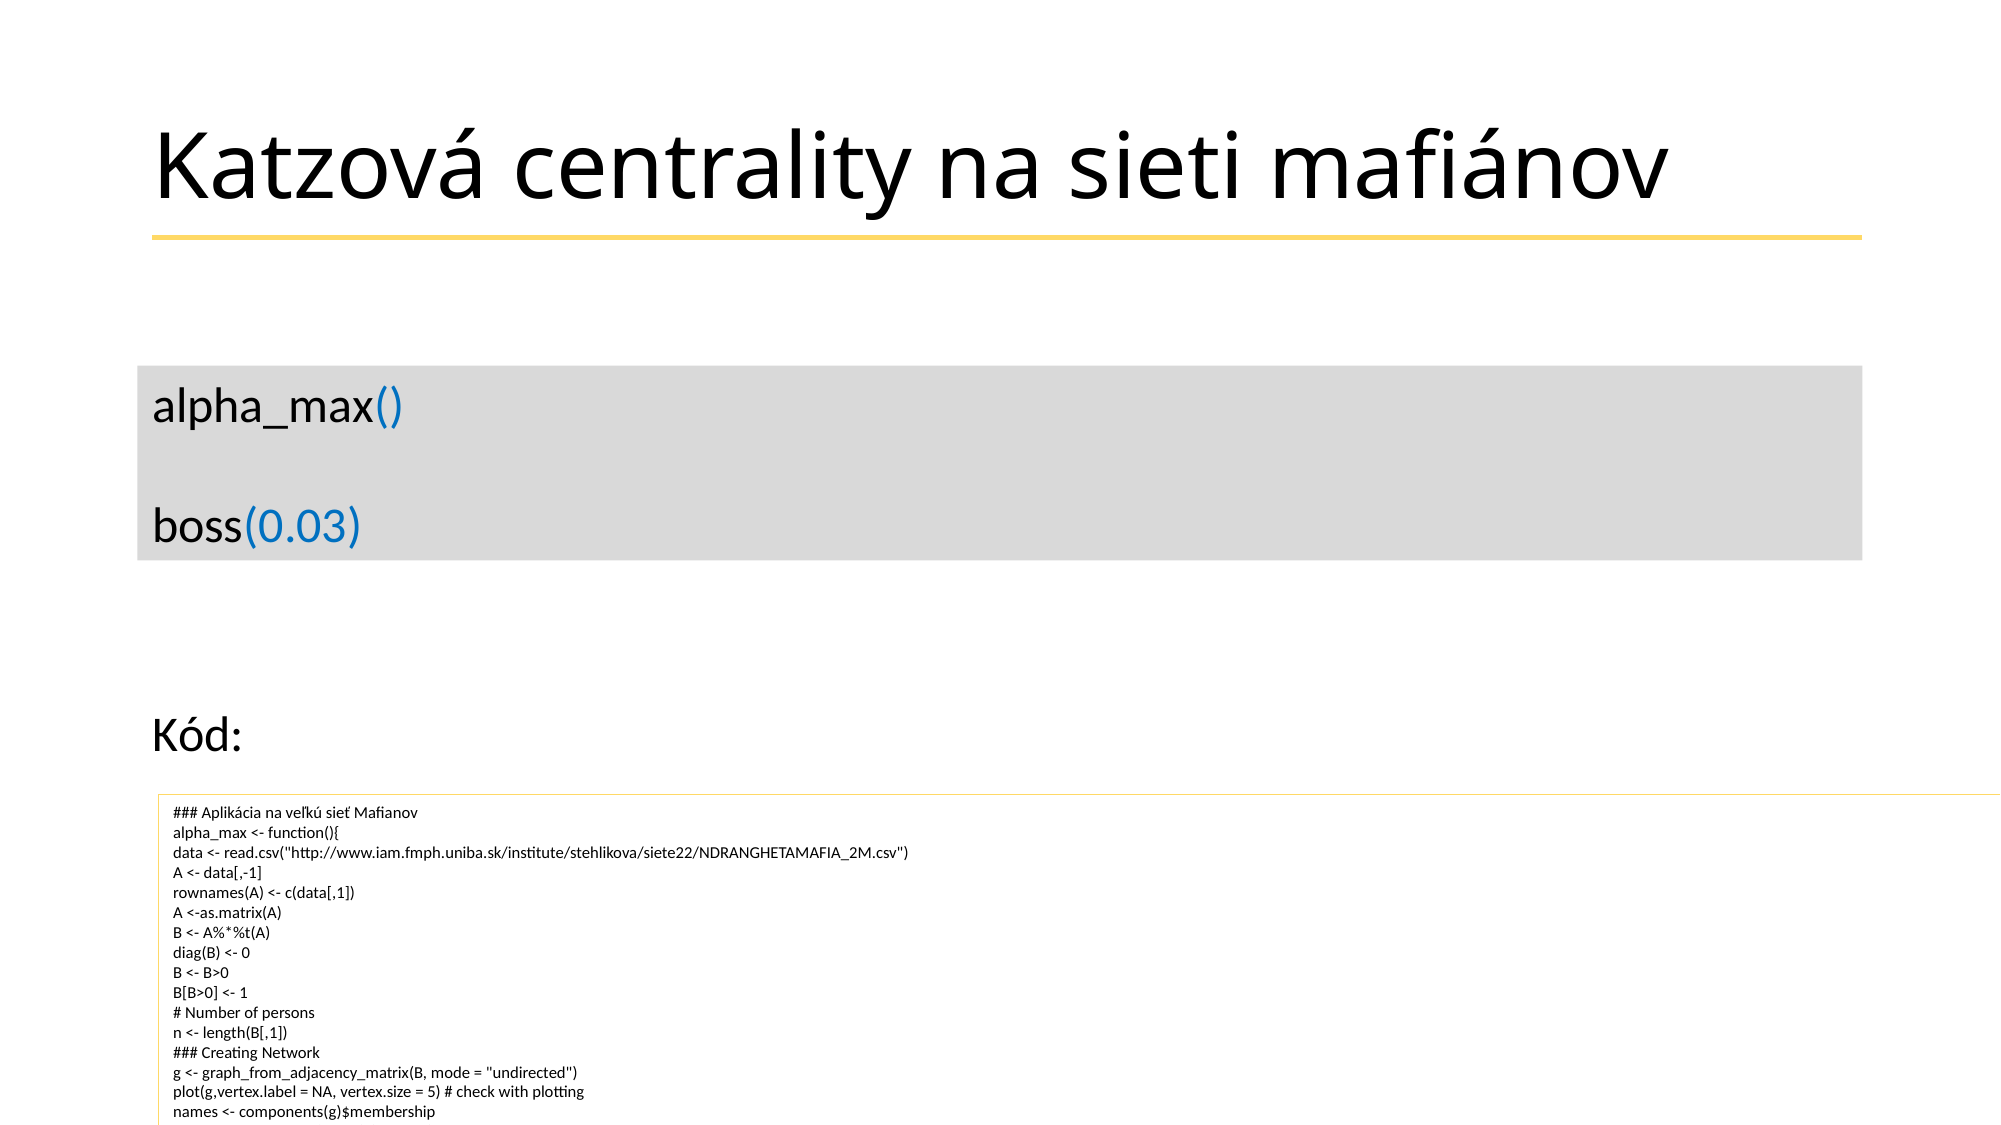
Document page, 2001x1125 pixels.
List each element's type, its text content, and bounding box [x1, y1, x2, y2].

text_box ### Aplikácia na veľkú sieť Mafianov alpha_max <- function(){ data <- read.csv("http://www.iam.fmph.uniba.sk/institute/stehlikova/siete22/NDRANGHETAMAFIA_2M.csv") A <- data[,-1] rownames(A) <- c(data[,1]) A <-as.matrix(A) B <- A%*%t(A) diag(B) <- 0 B <- B>0 B[B>0] <- 1 # Number of persons n <- length(B[,1]) ### Creating Network g <- graph_from_adjacency_matrix(B, mode = "undirected") plot(g,vertex.label = NA, vertex.size = 5) # check with plotting names <- components(g)$membership lambdamax <- 1/max(eigen(B)$values) return(lambdamax) } ############################################################################### boss <- function(alpha){ data <- read.csv("http://www.iam.fmph.uniba.sk/institute/stehlikova/siete22/NDRANGHETAMAFIA_2M.csv") A <- data[,-1] rownames(A) <- c(data[,1]) A <-as.matrix(A) B <- A%*%t(A) diag(B) <- 0 B <- B>0 B[B>0] <- 1 # Number of persons n <- length(B[,1]) ### Creating Network g <- graph_from_adjacency_matrix(B, mode = "undirected") names <- components(g)$membership lamba_max <- 1/max(eigen(B)$values) solution <- names(head(sort(katzcent(g, alpha = alpha), decreasing = TRUE), 20)) A <- read.csv("http://www.iam.fmph.uniba.sk/institute/stehlikova/siete22/NDRANGHETAMAFIA_2M.csv", header = TRUE, check.names = FALSE, row.names = 1) A <- as.matrix(A) stretnutia <- A %*% t(A) stretnutia <- (stretnutia > 0) + 0 mafia <- graph_from_adjacency_matrix(stretnutia, diag = FALSE, mode = "undirected") komponenty <- components(mafia) mafia <- induced_subgraph(mafia, V(mafia)[komponenty$membership == which.max(komponenty$csize)]) vsetci <- V(mafia)$name # zle naformatovane prizvuky podla odpovedi # ostatne netreba lebo nie su bossovia vsetci[match("LUCAâ€™ Nicola", vsetci)] <- "LUCA’ Nicola" vsetci[match("MUIÃ€ Francesco", vsetci)] <- "MUIÀ Francesco" boss <- c("MANDALARI Vincenzo","ASCONE Rocco", "MUIÀ Francesco", "PANETTA Pietro Francesco", "MAGNOLI Cosimo Raffaele", "LUCA’ Nicola", "CAMMARERI Vincenzo", "CAMMARERI Annunziato", "ZOITI Felice", "LAMARMORE Antonino", "BARRANCA Cosimo","CHIARELLA Leonardo Antonio", "FICARA Giovanni","MANNO Alessandro","MAIOLO Cosimo","MUSCATELLO Salvatore", "LONGO Bruno","SANFILIPPO Stefano","NERI Giuseppe Antonio","CHIRIACO Carlo", "COLUCCIO Rocco","BERTUCCA Francesco","VARCA Pasquale Giovanni", "VONA Luigi","RISPOLI Vincenzo","MOSCATO Annunziato Giuseppe", "MINNITI Nicola","PIO Candeloro","BELNOME Antonio", "SQUILLACIOTI Cosimo", "STAGNO Antonio") bossTF <- vsetci %in% boss riesenia <- list( riesenie1 = c("BARRANCA Cosimo", "CHIARELLA Leonardo Antonio", "DE CASTRO Emanuele","LAMARMORE Antonino" ,"MAGNOLI Cosimo Raffaele","MANNO Alessandro" ,"MINASI Saverio","PANETTA Pietro Francesco","SANFILIPPO Stefano"), riesenie2 = c("FICARA Giovanni", "DE CASTRO Emanuele", "PORTARO Marcello Ilario", "SANFILIPPO Stefano", "MANDALARI Vincenzo", "MUSCATELLO Salvatore", "MINASI Saverio", "LAMARMORE Antonino", "MANNO Alessandro"), riesenie3 = c("MAGNOLI Cosimo Raffaele","MUIÀ Francesco","BARRANCA Cosimo","MANNO Alessandro", "CRISTELLO Francesco","PANETTA Pietro Francesco","MUSCATELLO Salvatore","MINASI Saverio","LAMARMORE Antonino"), riesenie4 = c("ASCONE Rocco", "BARRANCA Cosimo", "CAMMARERI Annunziato", "CHIARELLA Leonardo Antonio", "CRISTELLO Francesco", "LAMARMORE Antonino", "LAVORATA Vincenzo", "LUCA’ Nicola", "MAGNOLI Cosimo Raffaele", "MANDALARI Vincenzo", "MANNO Alessandro", "MINASI Saverio", "MUIÀ Francesco","MUSCATELLO Salvatore", "PANETTA Pietro Francesco", "SANFILIPPO Stefano", "TAGLIAVIA Giuffrido", "ZOITI Felice"), riesenie5 = c("ASCONE Rocco", "BARRANCA Cosimo", "CARMELO Novella", "CHIARELLA Leonardo Antonio", "CICHELLO Pietro", "DE CASTRO Emanuele", "FICARA Giovanni", "LAMARMORE Antonino", "LAVORATA Vincenzo", "LUCA’ Nicola", "MAGNOLI Cosimo Raffaele", "MALGERI Roberto", "MANDALARI Vincenzo", "MANNO Alessandro", "MINASI Saverio", "MUIÀ Francesco", "NUCIFORO Armando", "PANETTA Pietro Francesco", "PORTARO Marcello Ilario", "RISPOLI Vincenzo", "ROSSI Cesare", "SALVATORE Giuseppe", "SANFILIPPO Stefano", "SARCINA Pasquale Emilio", "TAGLIAVIA Giuffrido"), riesenie6 = solution ) tabulka <- function(mena){ predikciaTF <- vsetci %in% mena return(table(bossTF, predikciaTF)) # vidime true positive, false negative atd. } return(lapply(riesenia, tabulka)) } #### alpha_max() boss(0.03) [158, 794, 2000, 1125]
text_box Kód: [137, 693, 260, 769]
title Katzová centrality na sieti mafiánov [137, 59, 1863, 278]
text_box alpha_max() boss(0.03) [137, 365, 1863, 561]
